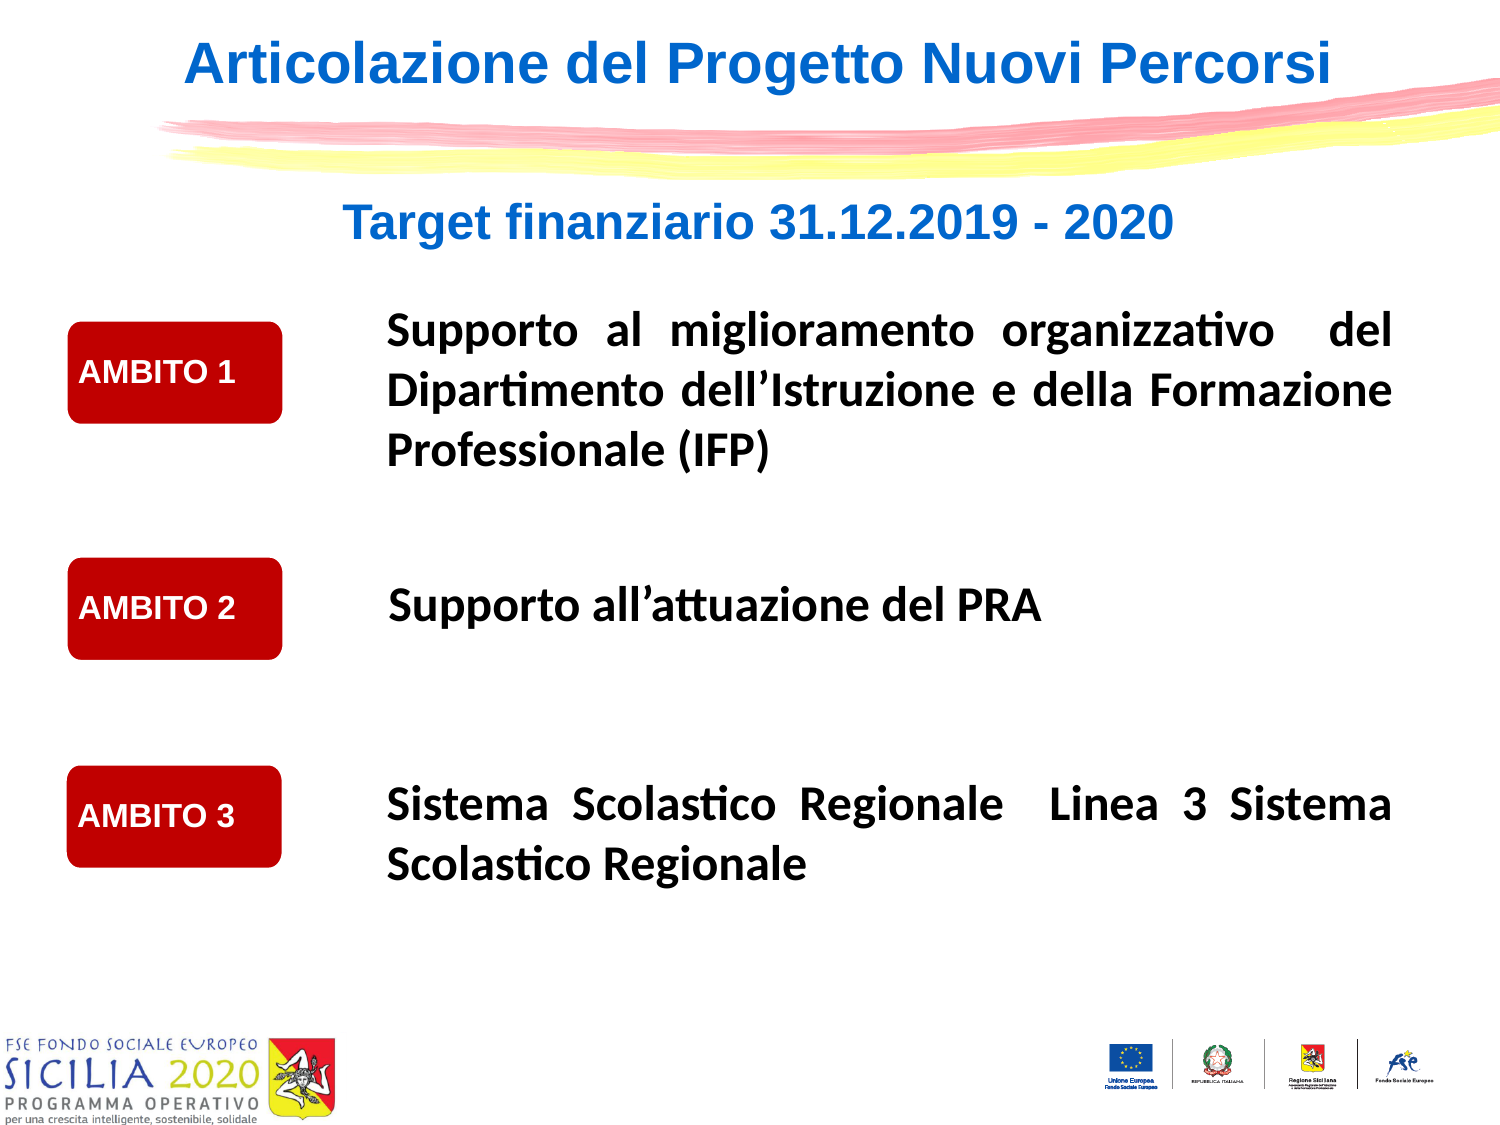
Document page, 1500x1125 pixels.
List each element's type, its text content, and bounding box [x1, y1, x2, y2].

text_box Supporto all’attuazione del PRA [373, 564, 1066, 639]
picture [1080, 1034, 1447, 1107]
text_box Sistema Scolastico Regionale Linea 3 Sistema Scolastico Regionale [371, 763, 1409, 899]
text_box AMBITO 2 [63, 553, 287, 664]
picture [100, 77, 1500, 184]
text_box Supporto al miglioramento organizzativo del Dipartimento dell’Istruzione e della Formazione Professionale (IFP) [371, 289, 1409, 484]
text_box Articolazione del Progetto Nuovi Percorsi [32, 17, 1486, 102]
text_box AMBITO 3 [62, 761, 286, 872]
picture [0, 1031, 348, 1125]
text_box Target finanziario 31.12.2019 - 2020 [47, 182, 1471, 257]
text_box AMBITO 1 [63, 317, 287, 428]
